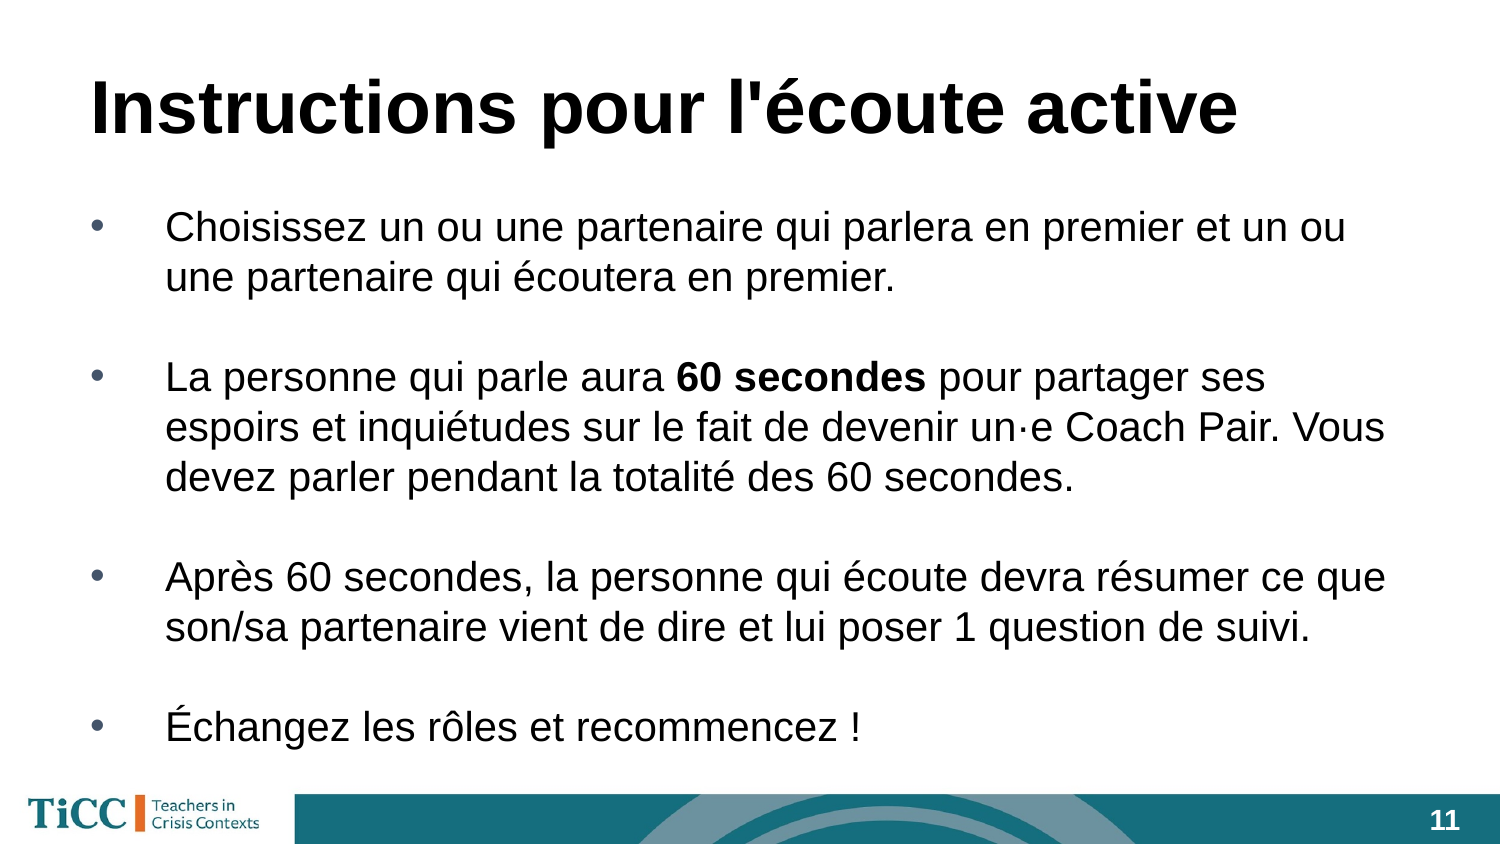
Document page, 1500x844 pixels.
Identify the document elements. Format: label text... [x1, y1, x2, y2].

picture [0, 0, 1500, 844]
list Choisissez un ou une partenaire qui parlera en premier et un ou une partenaire qui écoutera en premier. La personne qui parle aura 60 secondes pour partager ses espoirs et inquiétudes sur le fait de devenir un·e Coach Pair. Vous devez parler pendant la totalité des 60 secondes. Après 60 secondes, la personne qui écoute devra résumer ce que son/sa partenaire vient de dire et lui poser 1 question de suivi. Échangez les rôles et recommencez ! [75, 184, 1425, 754]
title Instructions pour l'écoute active [75, 0, 1371, 164]
slide_number ‹#› [1414, 786, 1500, 844]
